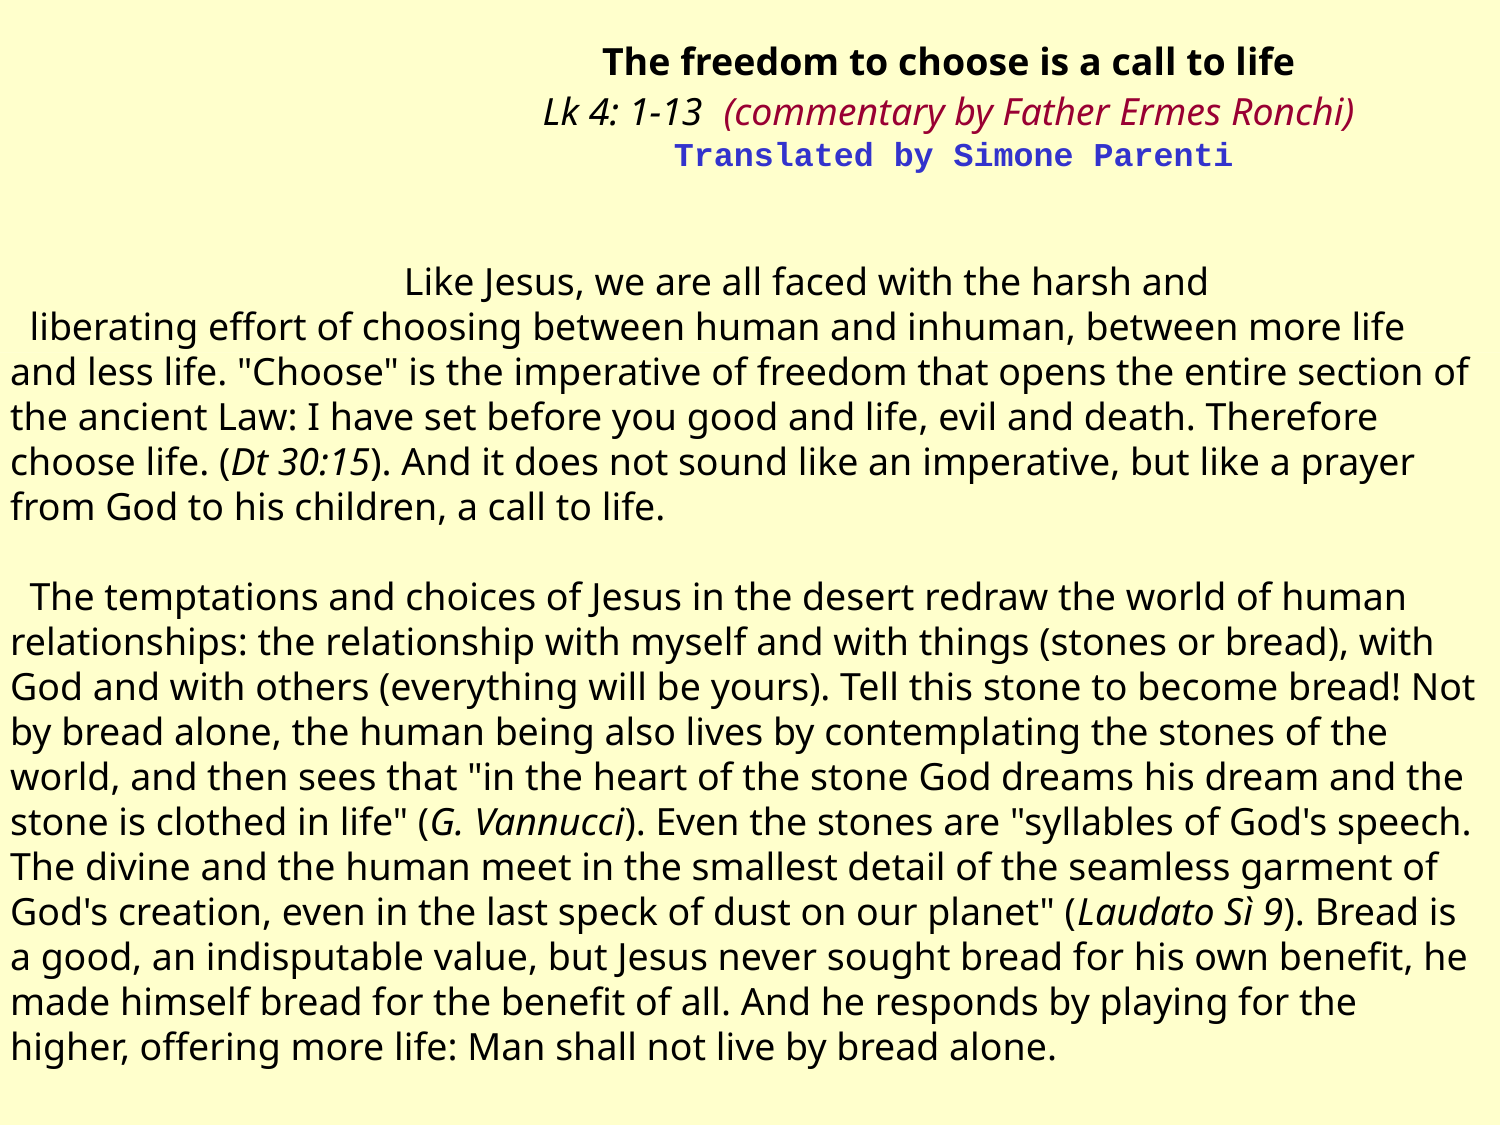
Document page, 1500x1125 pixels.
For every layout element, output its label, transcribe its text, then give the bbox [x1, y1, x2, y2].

text_box Like Jesus, we are all faced with the harsh and liberating effort of choosing between human and inhuman, between more life and less life. "Choose" is the imperative of freedom that opens the entire section of the ancient Law: I have set before you good and life, evil and death. Therefore choose life. (Dt 30:15). And it does not sound like an imperative, but like a prayer from God to his children, a call to life. The temptations and choices of Jesus in the desert redraw the world of human relationships: the relationship with myself and with things (stones or bread), with God and with others (everything will be yours). Tell this stone to become bread! Not by bread alone, the human being also lives by contemplating the stones of the world, and then sees that "in the heart of the stone God dreams his dream and the stone is clothed in life" (G. Vannucci). Even the stones are "syllables of God's speech. The divine and the human meet in the smallest detail of the seamless garment of God's creation, even in the last speck of dust on our planet" (Laudato Sì 9). Bread is a good, an indisputable value, but Jesus never sought bread for his own benefit, he made himself bread for the benefit of all. And he responds by playing for the higher, offering more life: Man shall not live by bread alone. [0, 250, 1496, 1076]
text_box The freedom to choose is a call to life Lk 4: 1-13 (commentary by Father Ermes Ronchi) Translated by Simone Parenti [360, 30, 1500, 181]
